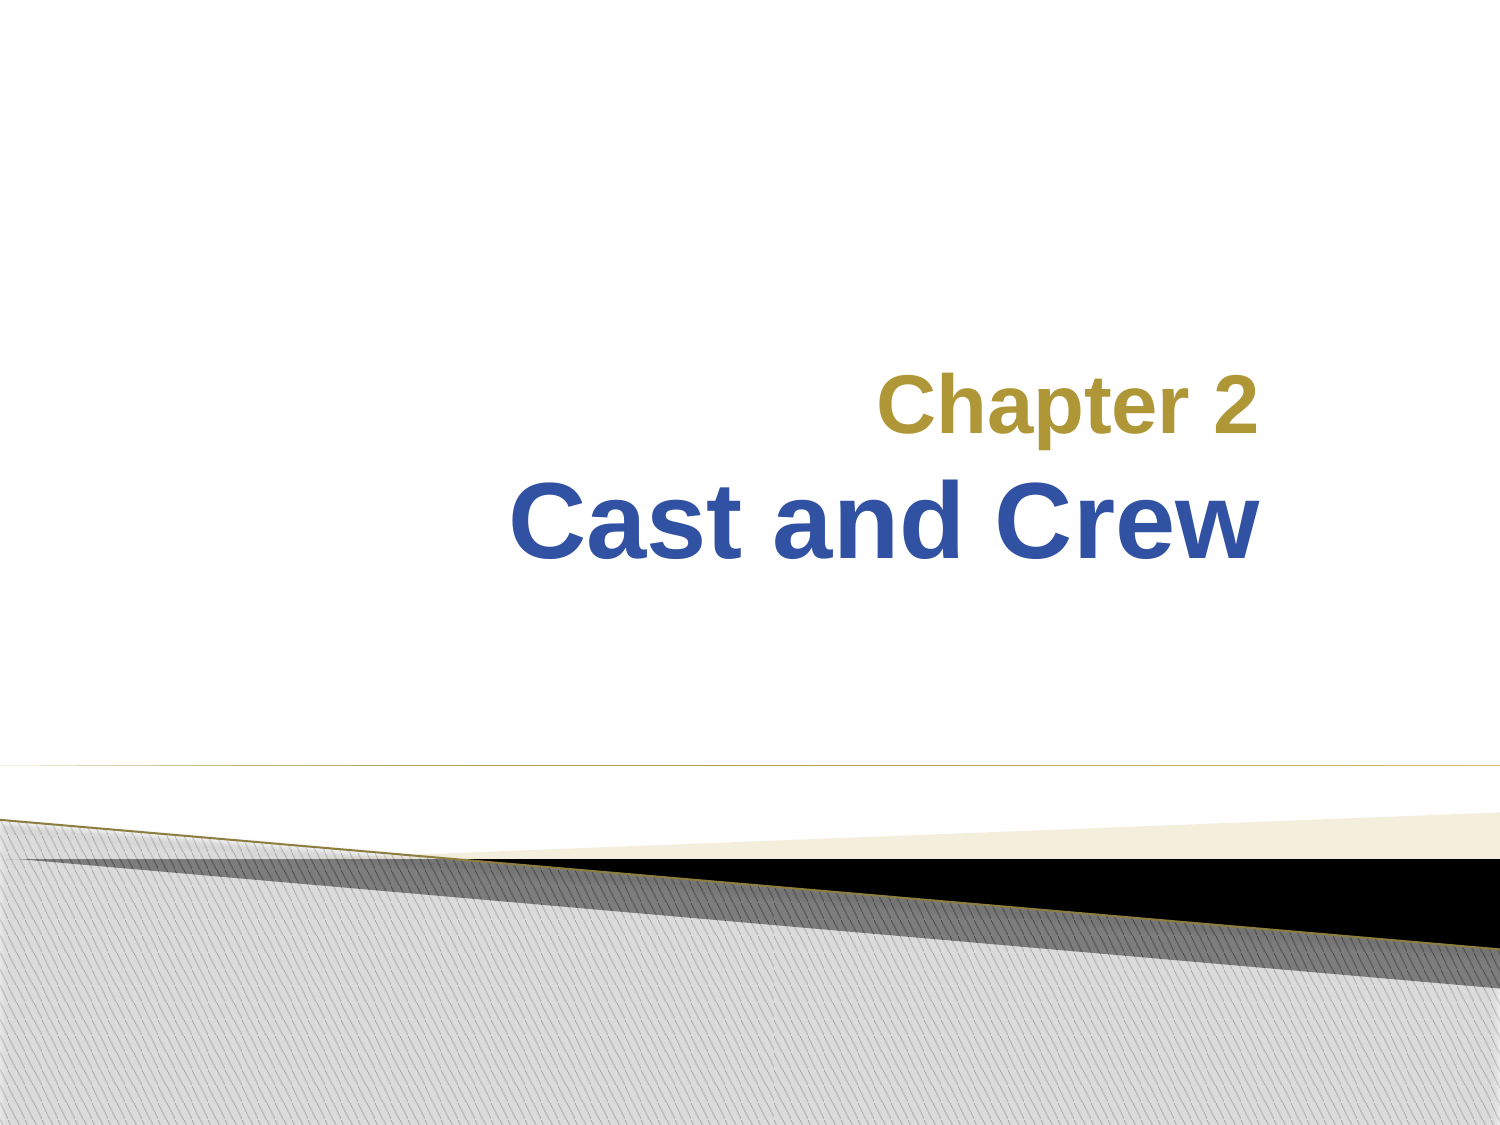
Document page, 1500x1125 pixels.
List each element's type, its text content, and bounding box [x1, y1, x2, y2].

picture [5, 859, 1500, 989]
title Chapter 2 Cast and Crew [450, 287, 1275, 588]
